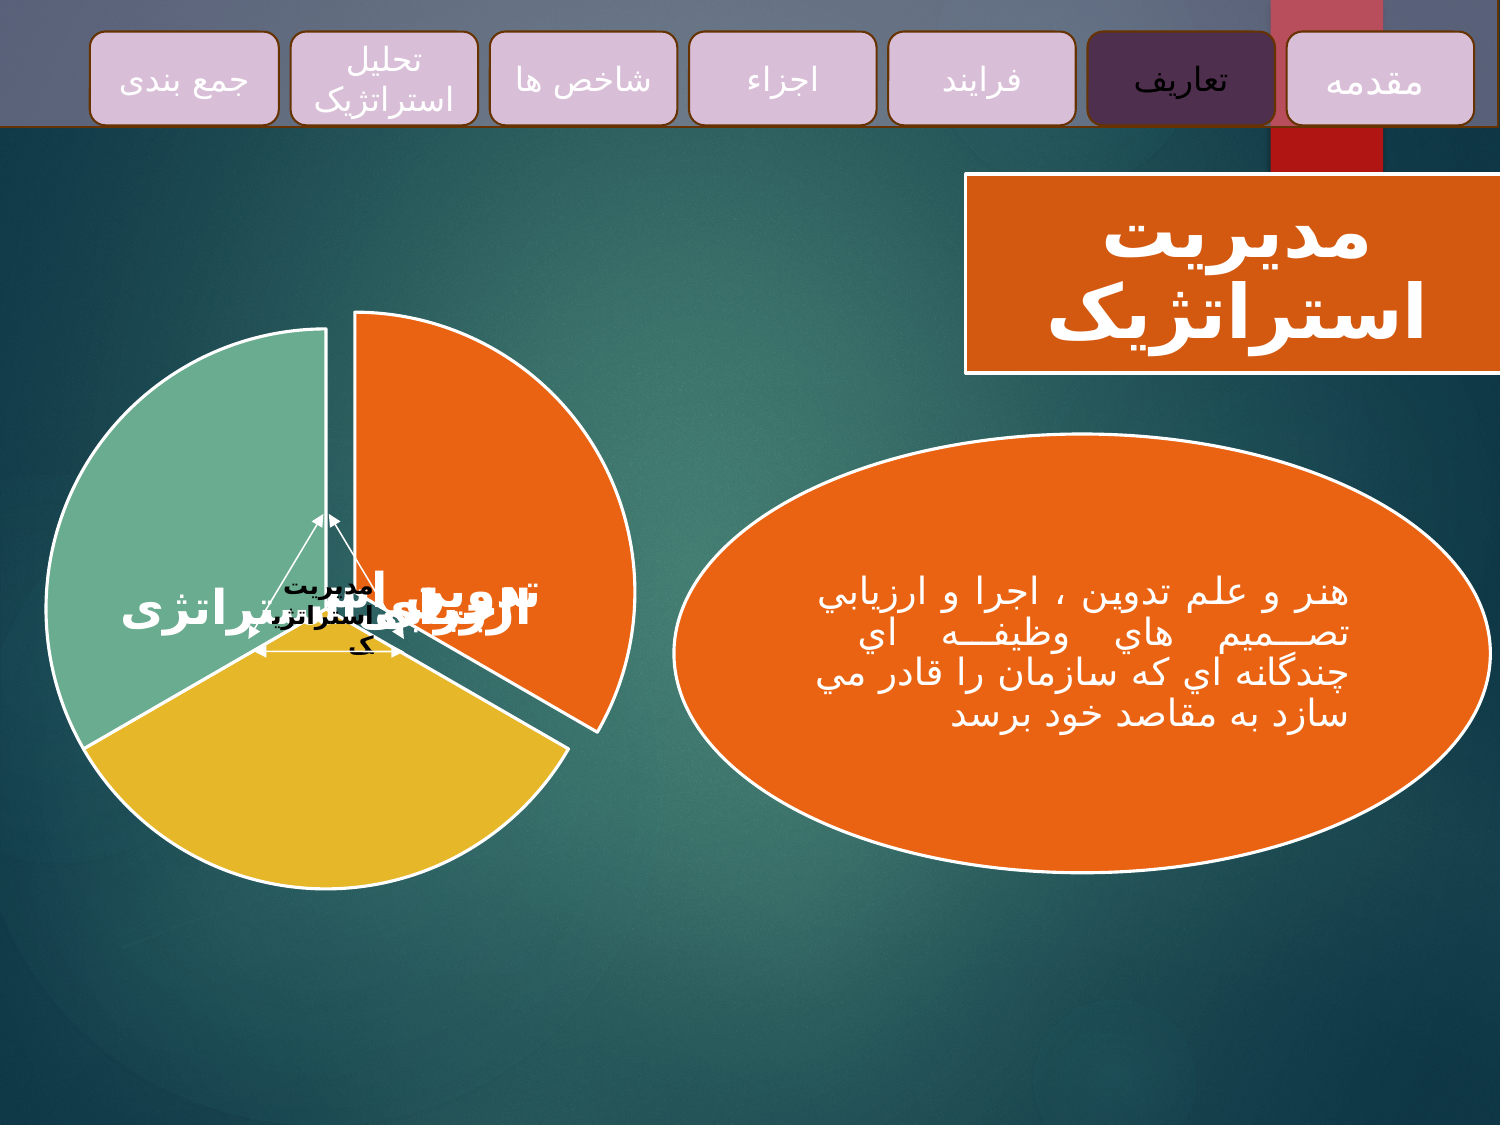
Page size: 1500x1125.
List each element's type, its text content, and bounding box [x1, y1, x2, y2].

text_box شاخص ها [488, 29, 679, 127]
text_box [1286, 31, 1475, 126]
text_box [0, 0, 1499, 128]
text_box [846, 433, 1491, 873]
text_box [796, 173, 1500, 374]
text_box تحلیل استراتژیک [288, 29, 480, 127]
text_box تعاریف [1085, 29, 1277, 127]
text_box جمع بندی [88, 29, 281, 127]
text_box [0, 266, 841, 935]
text_box فرایند [886, 29, 1078, 127]
text_box اجزاء [687, 29, 879, 127]
